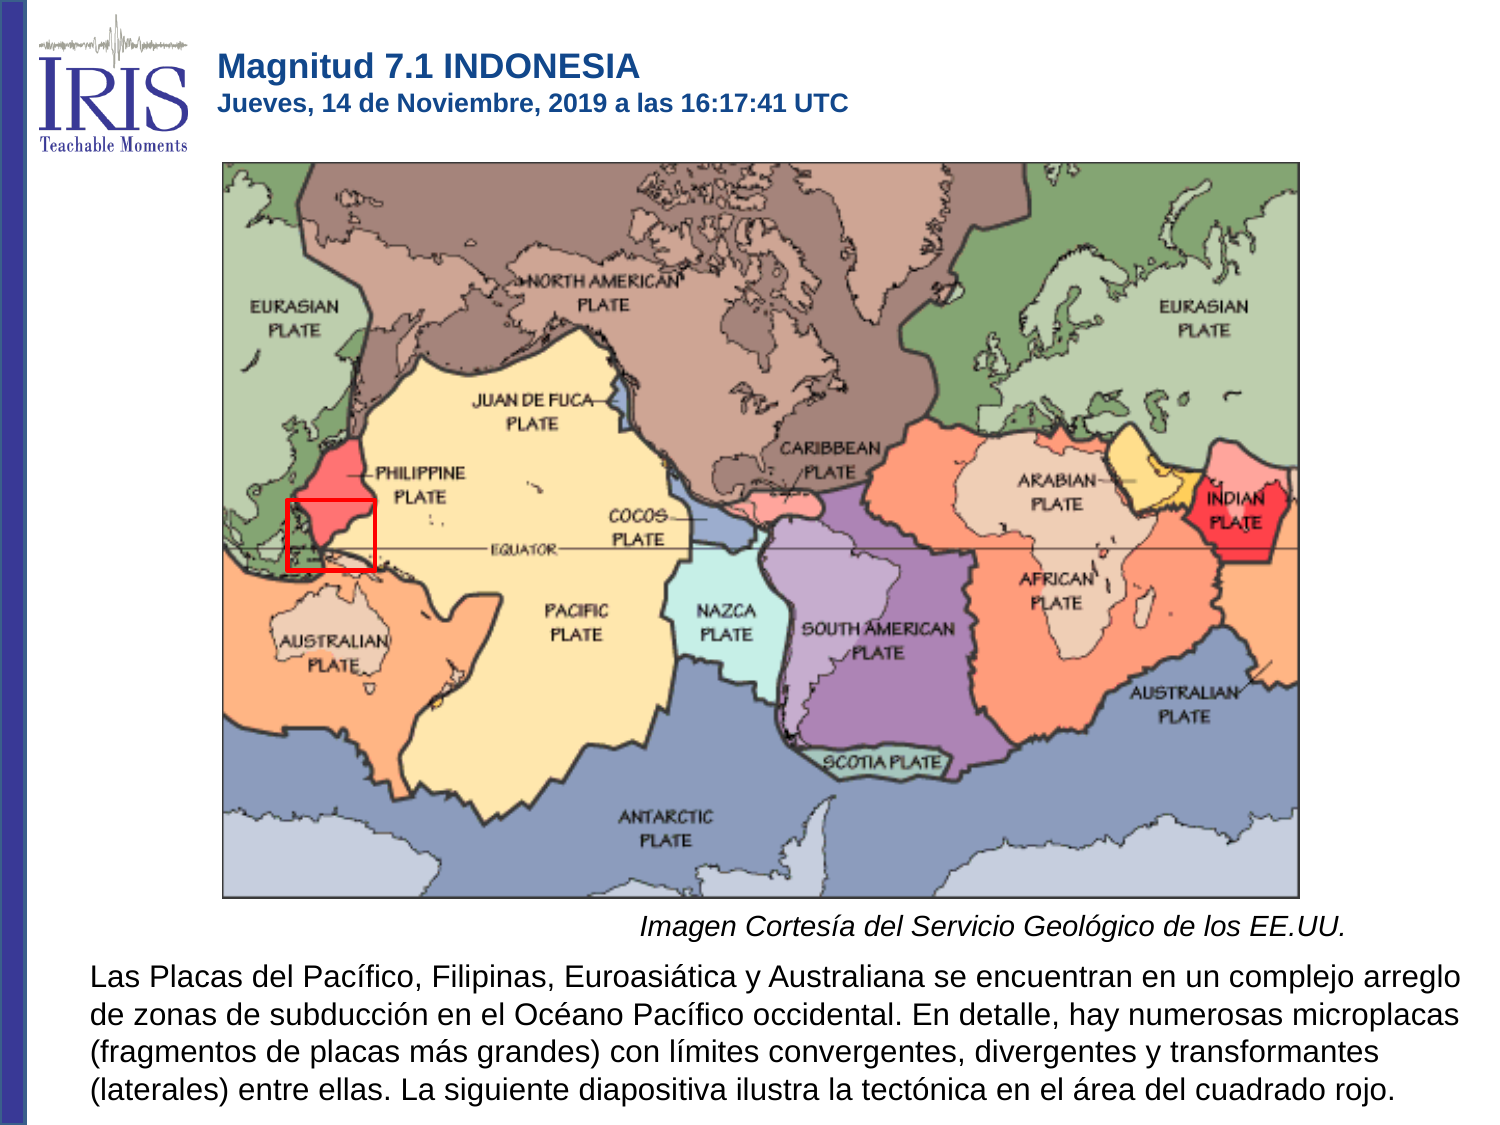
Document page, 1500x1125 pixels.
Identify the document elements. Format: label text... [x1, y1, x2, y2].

text_box [0, 0, 27, 1125]
text_box Magnitud 7.1 INDONESIA Jueves, 14 de Noviembre, 2019 a las 16:17:41 UTC [202, 0, 1499, 125]
picture [39, 12, 188, 165]
picture [222, 162, 1300, 899]
text_box Imagen Cortesía del Servicio Geológico de los EE.UU. [624, 899, 1409, 950]
text_box Las Placas del Pacífico, Filipinas, Euroasiática y Australiana se encuentran en un complejo arreglo de zonas de subducción en el Océano Pacífico occidental. En detalle, hay numerosas microplacas (fragmentos de placas más grandes) con límites convergentes, divergentes y transformantes (laterales) entre ellas. La siguiente diapositiva ilustra la tectónica en el área del cuadrado rojo. [74, 949, 1500, 1114]
